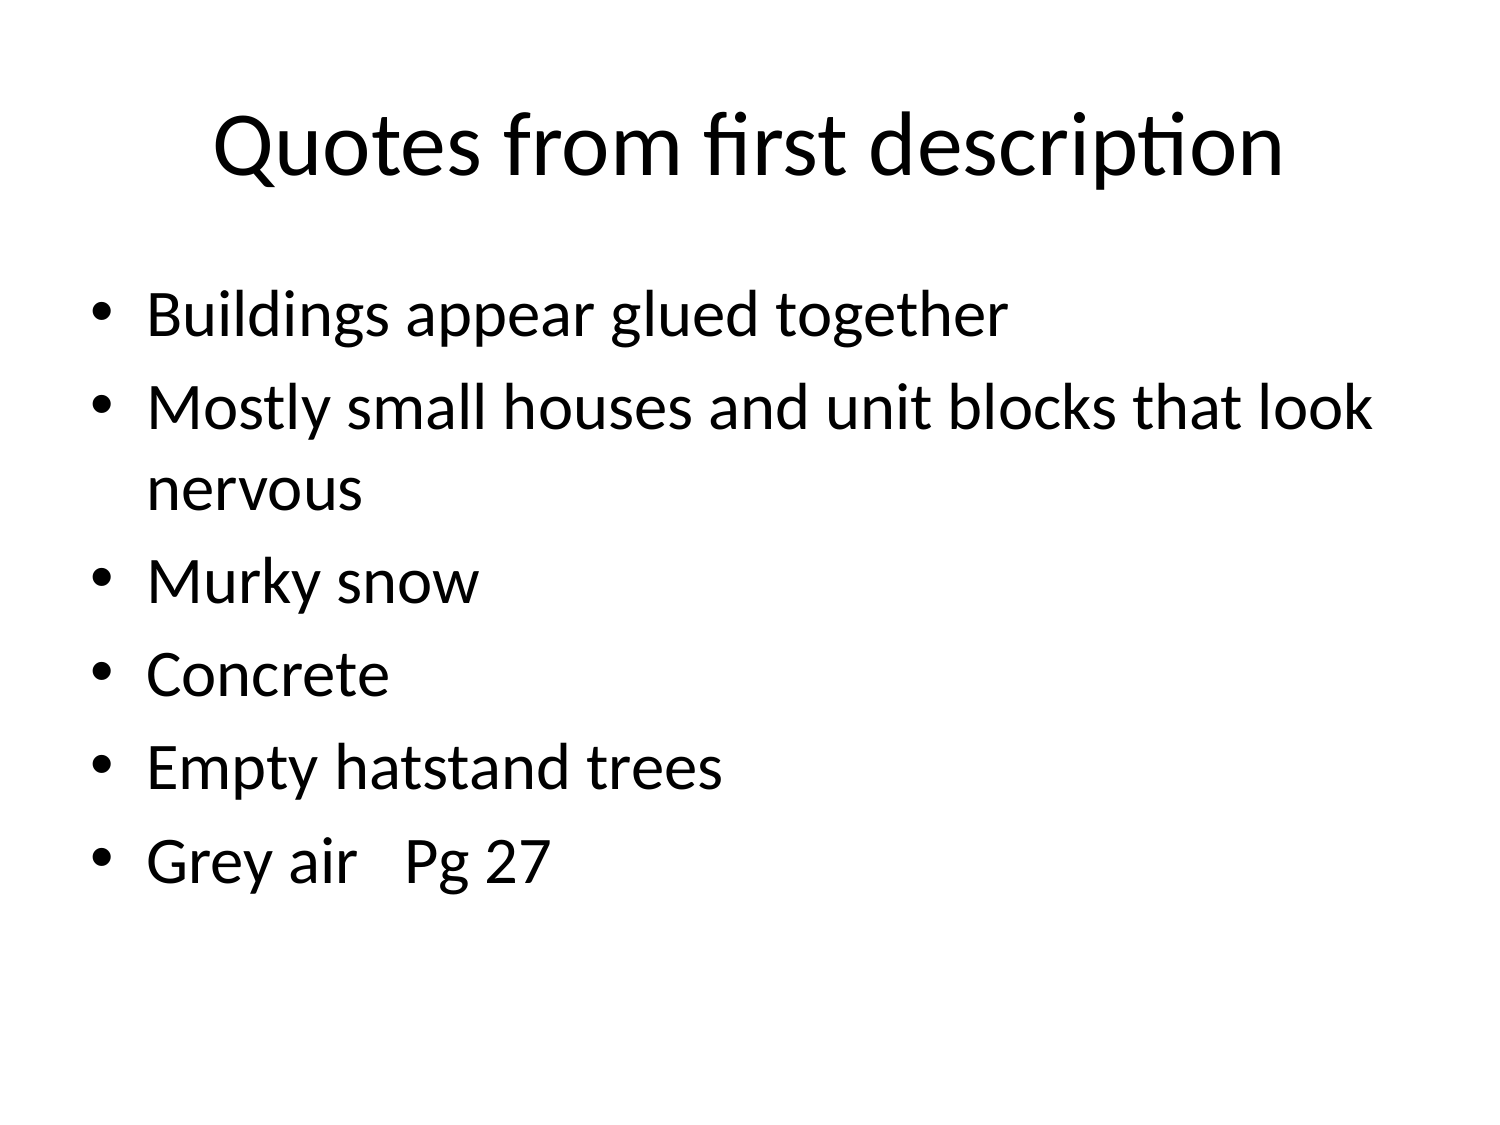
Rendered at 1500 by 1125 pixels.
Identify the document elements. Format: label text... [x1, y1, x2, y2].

title Quotes from first description [75, 45, 1425, 233]
list Buildings appear glued together Mostly small houses and unit blocks that look nervous Murky snow Concrete Empty hatstand trees Grey air Pg 27 [75, 262, 1425, 1005]
